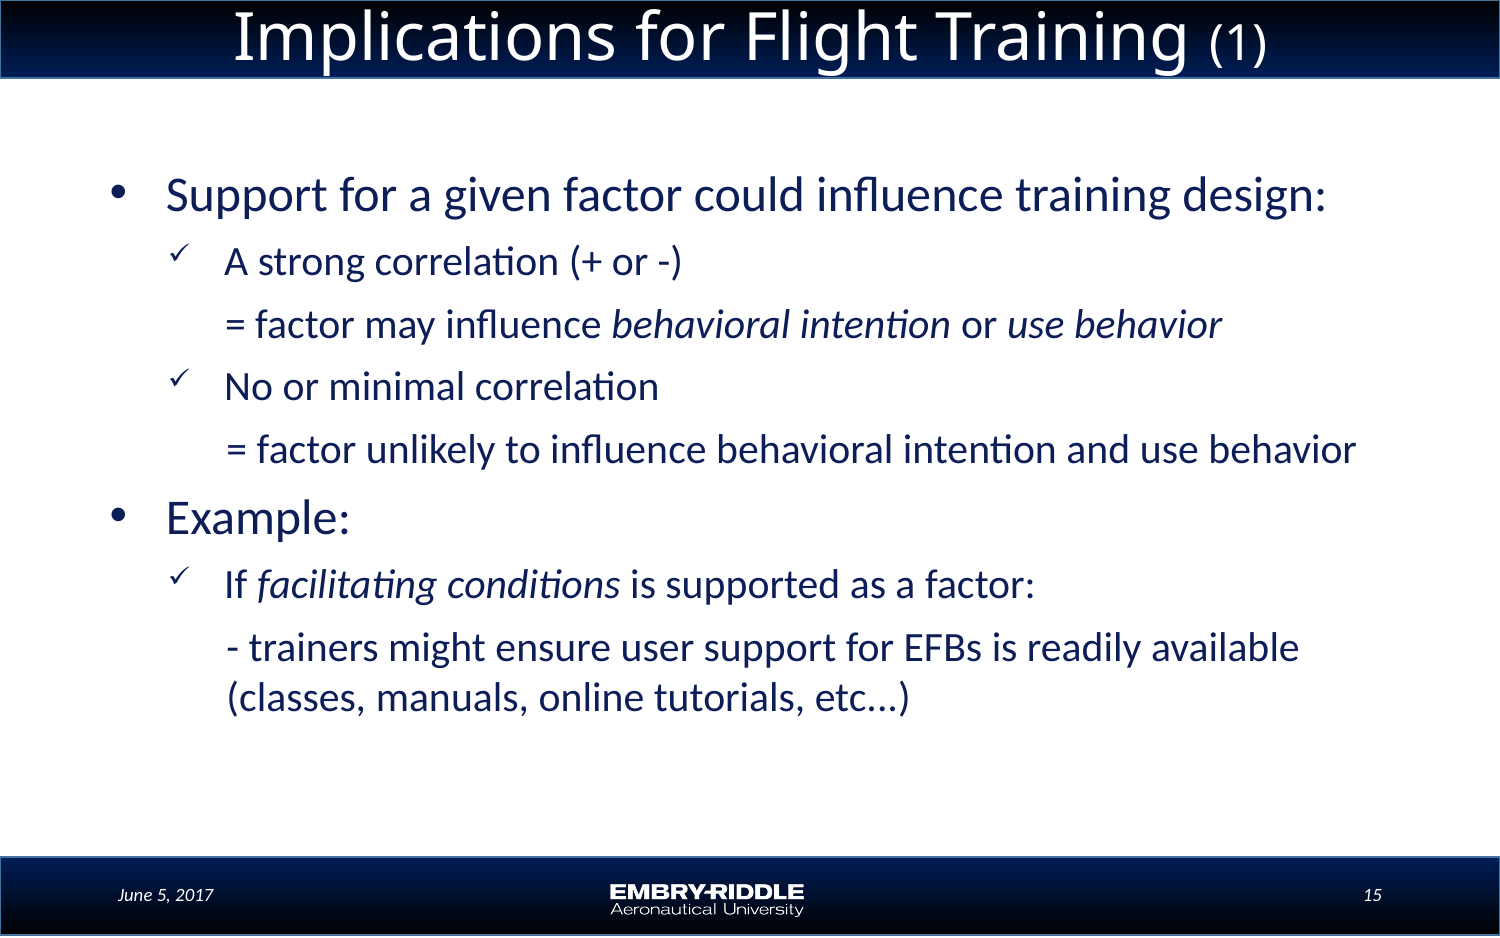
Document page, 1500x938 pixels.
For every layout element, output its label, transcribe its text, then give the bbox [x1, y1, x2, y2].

text_box Implications for Flight Training (1) [82, 0, 1419, 78]
text_box Support for a given factor could influence training design: A strong correlation (+ or -) = factor may influence behavioral intention or use behavior No or minimal correlation = factor unlikely to influence behavioral intention and use behavior Example: If facilitating conditions is supported as a factor: - trainers might ensure user support for EFBs is readily available (classes, manuals, online tutorials, etc...) [94, 154, 1385, 727]
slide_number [103, 868, 441, 919]
picture [610, 884, 804, 917]
slide_number 15 [1059, 868, 1397, 919]
